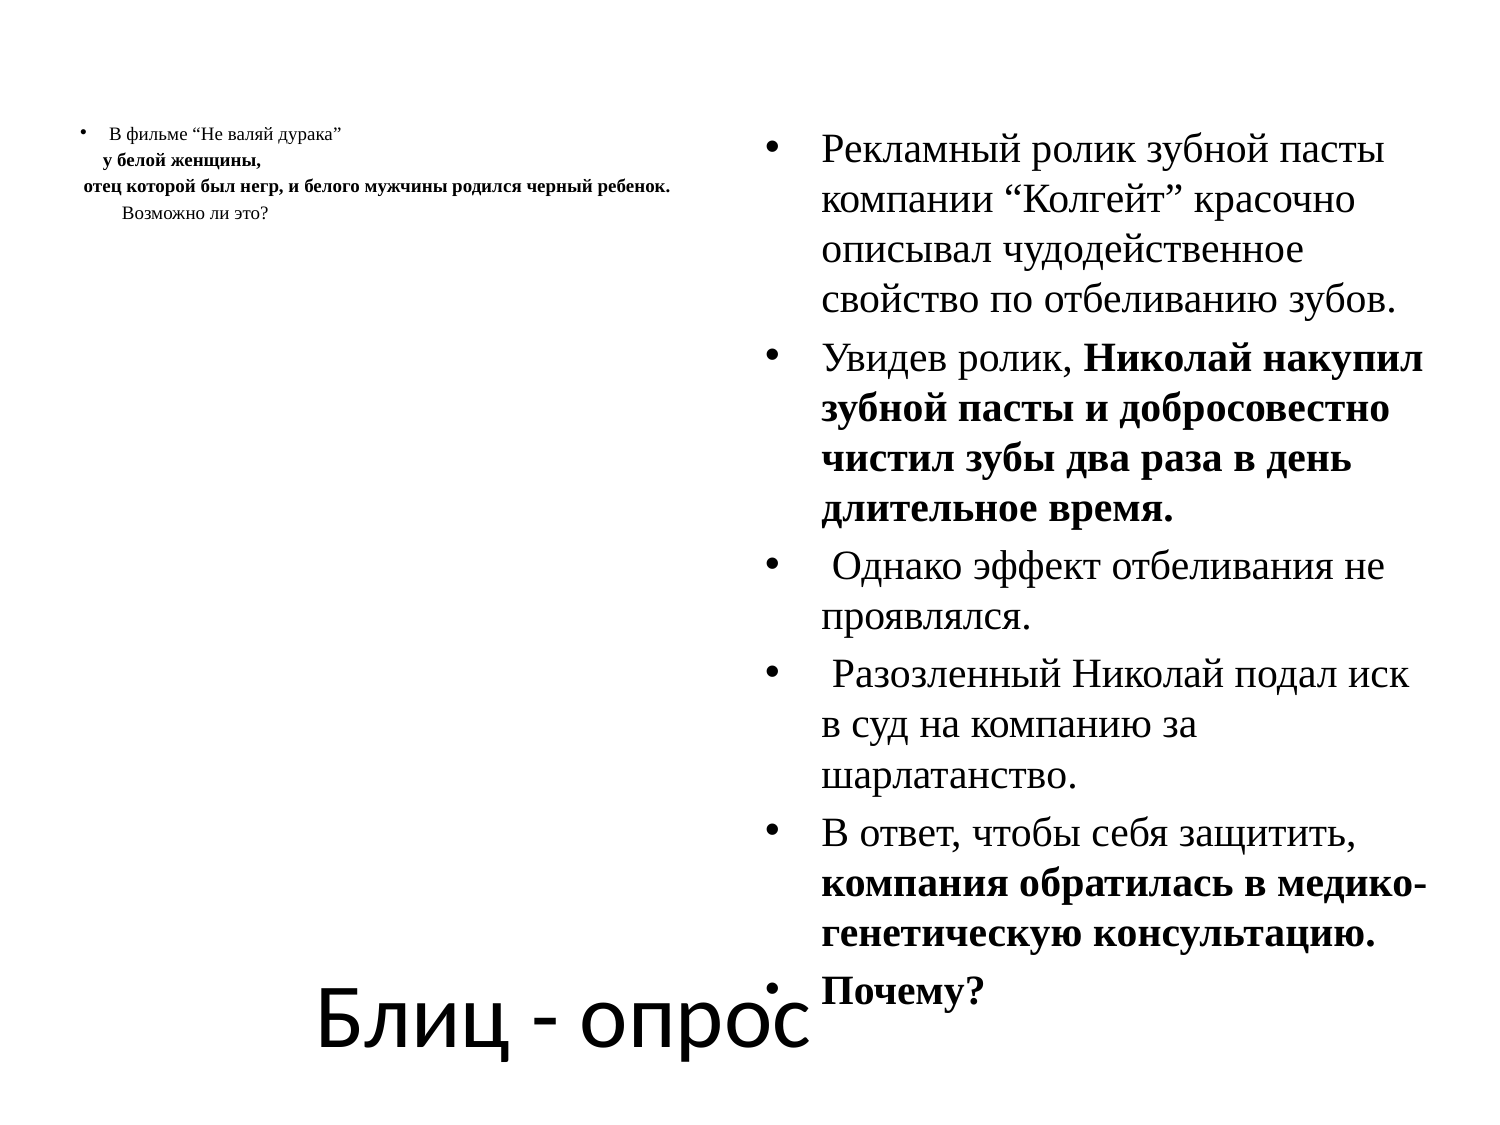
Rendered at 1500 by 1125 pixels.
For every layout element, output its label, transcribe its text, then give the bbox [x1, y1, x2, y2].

list В фильме “Не валяй дурака” у белой женщины, отец которой был негр, и белого мужчины родился черный ребенок. Возможно ли это? [64, 113, 691, 256]
list Рекламный ролик зубной пасты компании “Колгейт” красочно описывал чудодейственное свойство по отбеливанию зубов. Увидев ролик, Николай накупил зубной пасты и добросовестно чистил зубы два раза в день длительное время. Однако эффект отбеливания не проявлялся. Разозленный Николай подал иск в суд на компанию за шарлатанство. В ответ, чтобы себя защитить, компания обратилась в медико-генетическую консультацию. Почему? [750, 113, 1447, 982]
title Блиц - опрос [29, 916, 1098, 1105]
